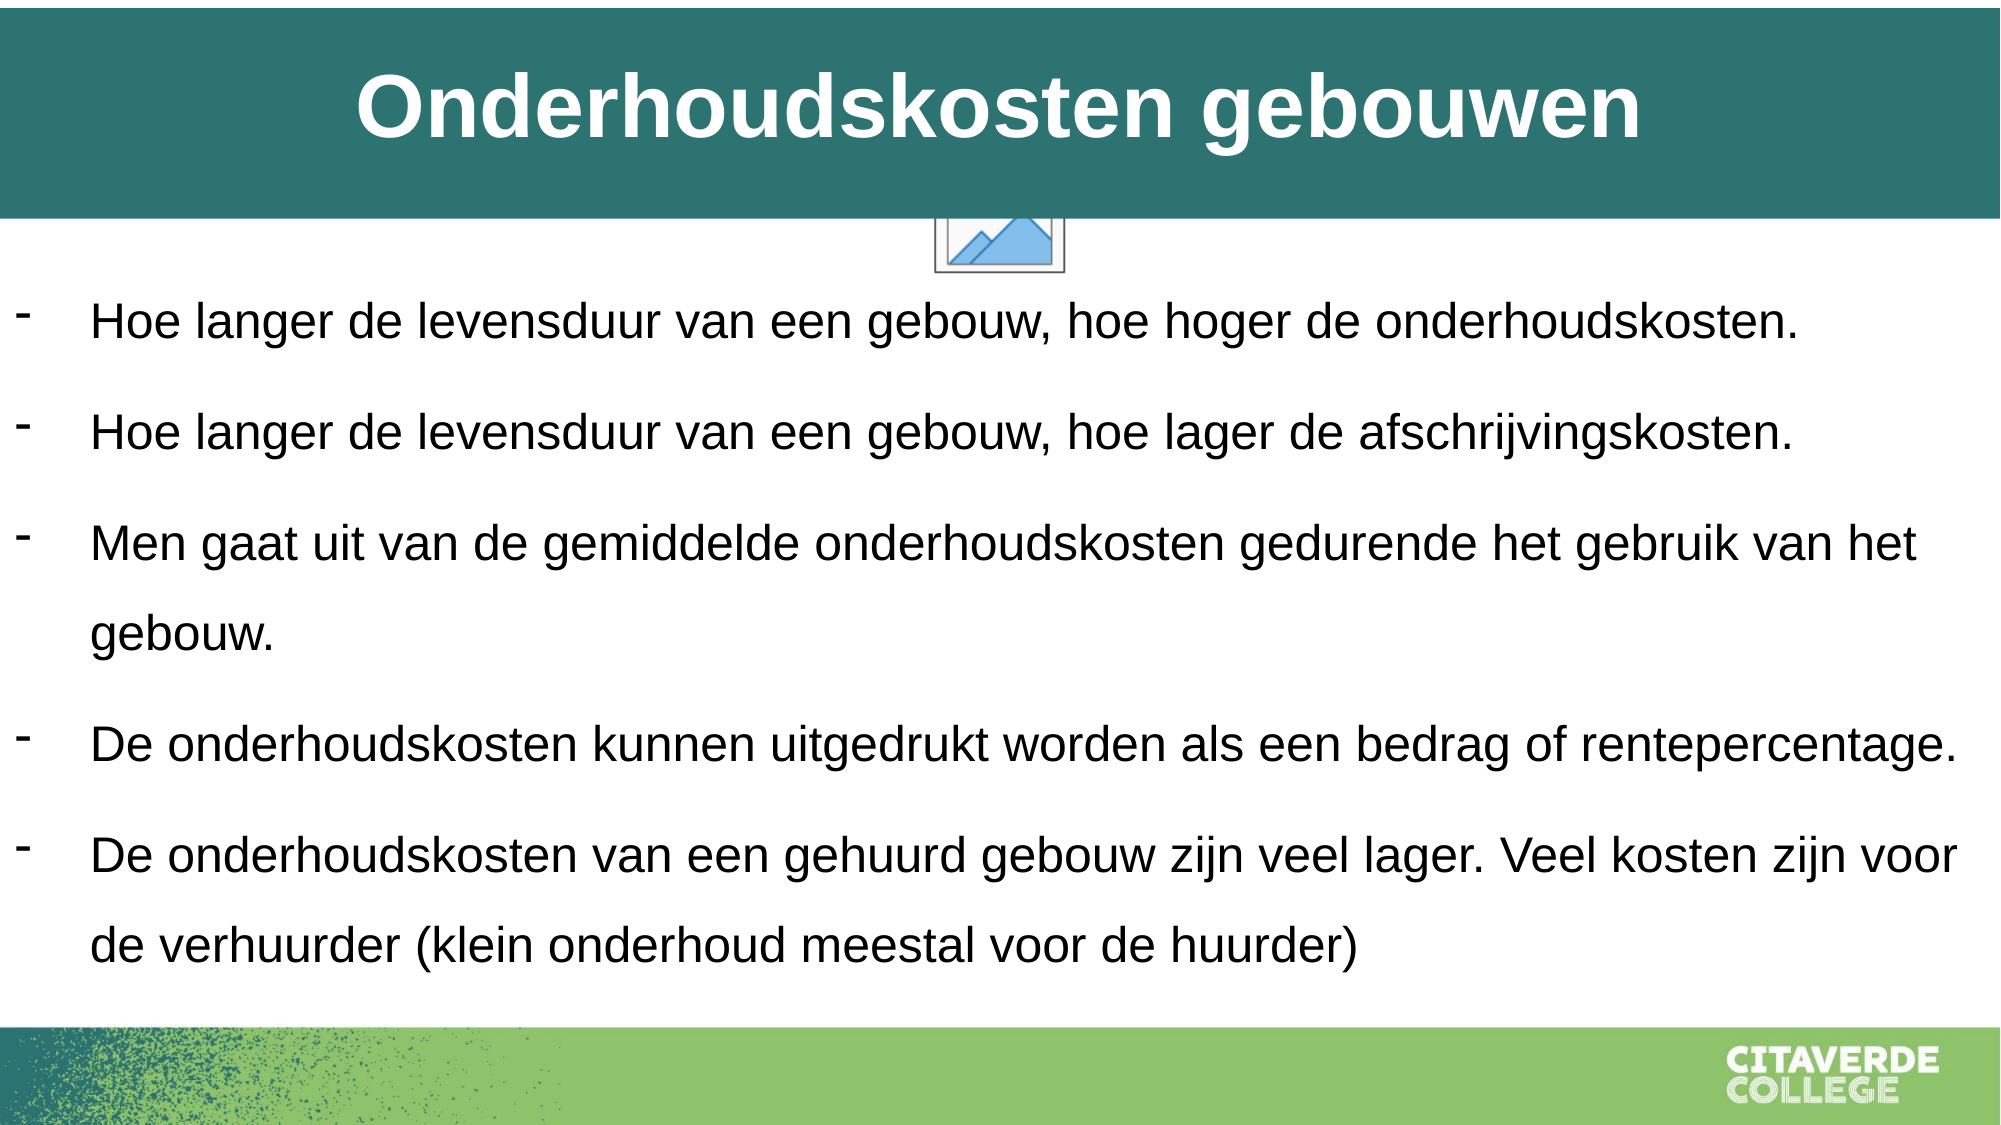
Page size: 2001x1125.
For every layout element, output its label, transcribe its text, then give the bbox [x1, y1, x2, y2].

list Hoe langer de levensduur van een gebouw, hoe hoger de onderhoudskosten. Hoe langer de levensduur van een gebouw, hoe lager de afschrijvingskosten. Men gaat uit van de gemiddelde onderhoudskosten gedurende het gebruik van het gebouw. De onderhoudskosten kunnen uitgedrukt worden als een bedrag of rentepercentage. De onderhoudskosten van een gehuurd gebouw zijn veel lager. Veel kosten zijn voor de verhuurder (klein onderhoud meestal voor de huurder) [0, 444, 2000, 1005]
picture [0, 0, 2001, 1125]
